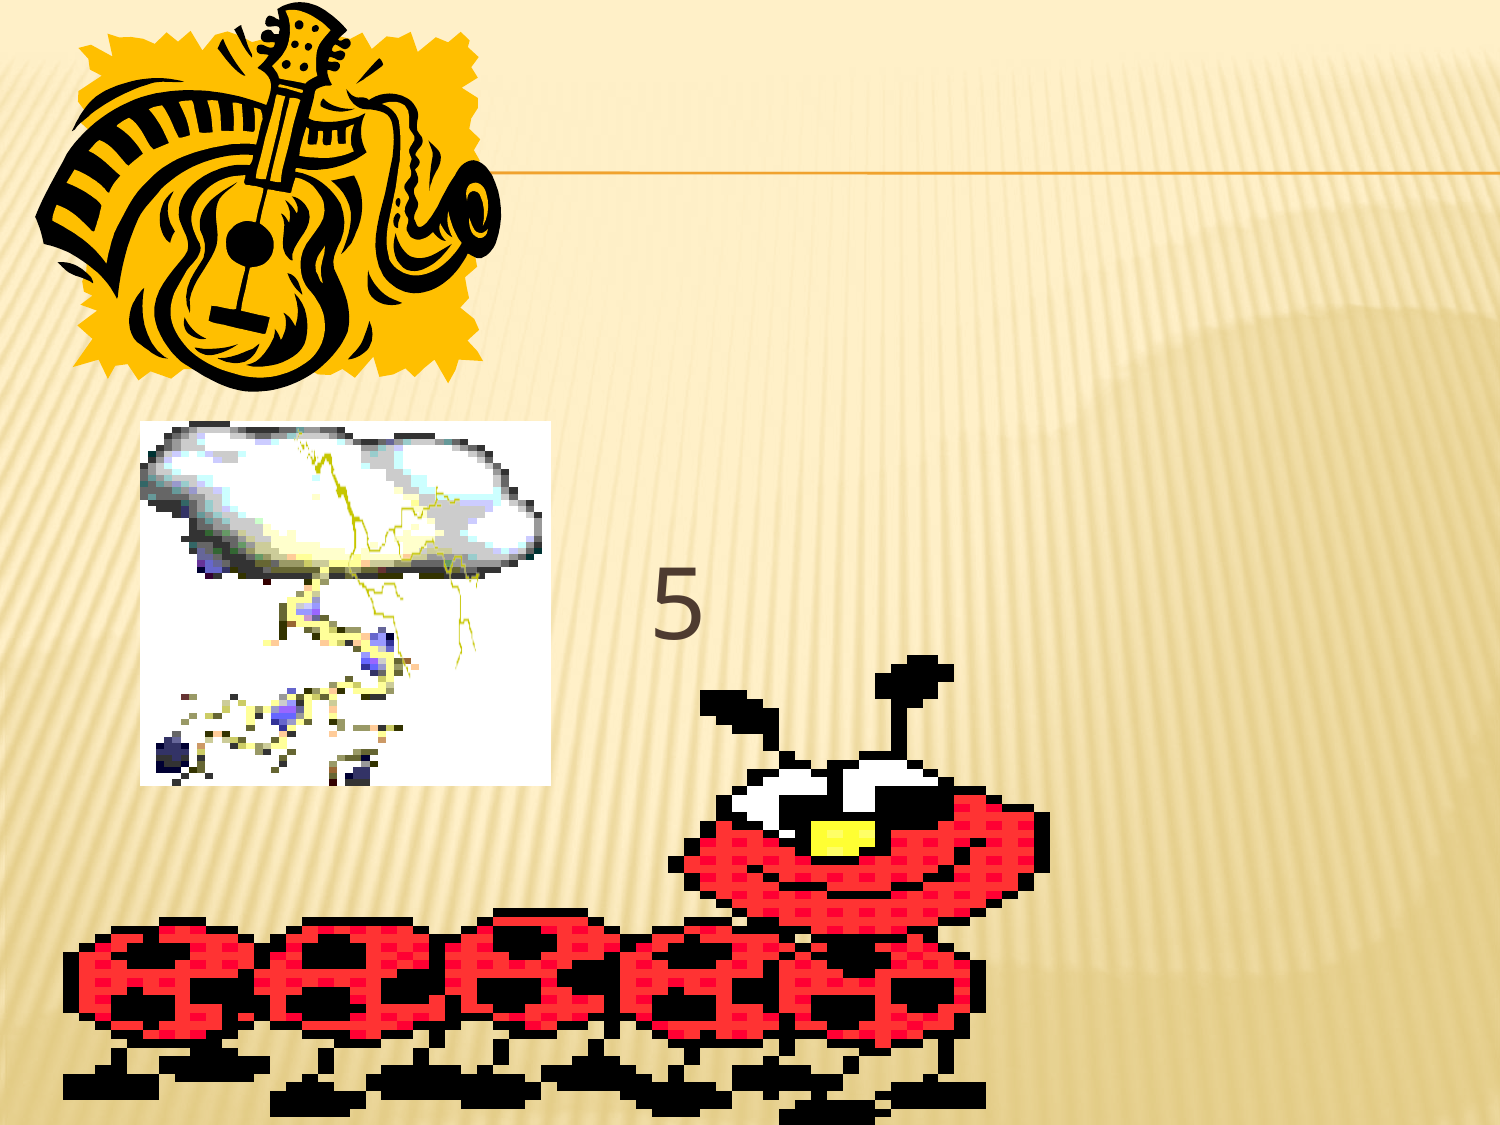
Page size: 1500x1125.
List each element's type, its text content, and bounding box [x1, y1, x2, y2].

title 5 [50, 75, 1475, 1125]
picture [0, 421, 1114, 1125]
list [34, 0, 505, 393]
